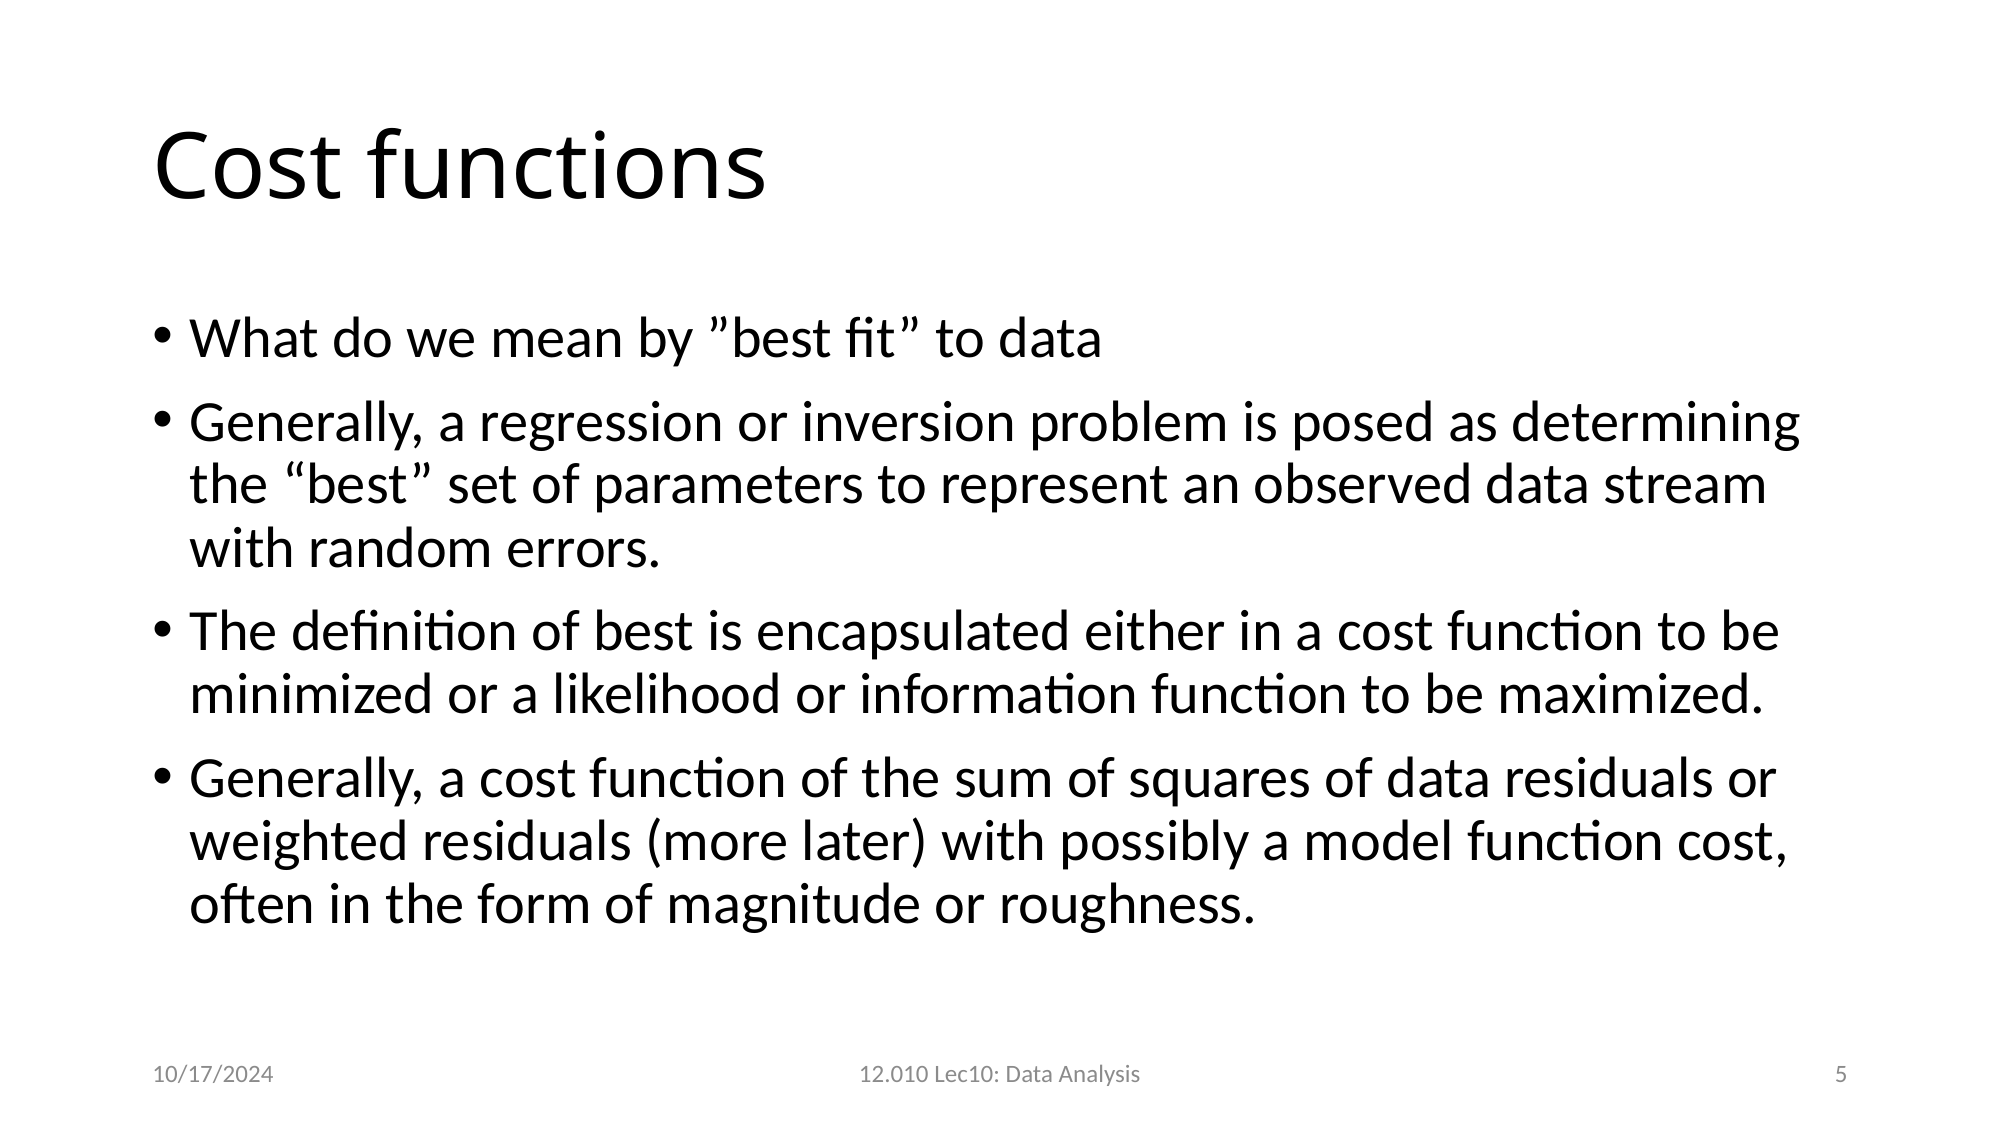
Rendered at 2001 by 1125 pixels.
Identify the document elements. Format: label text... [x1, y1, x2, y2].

title Cost functions [137, 59, 1863, 278]
list What do we mean by ”best fit” to data Generally, a regression or inversion problem is posed as determining the “best” set of parameters to represent an observed data stream with random errors. The definition of best is encapsulated either in a cost function to be minimized or a likelihood or information function to be maximized. Generally, a cost function of the sum of squares of data residuals or weighted residuals (more later) with possibly a model function cost, often in the form of magnitude or roughness. [137, 299, 1863, 1014]
slide_number 5 [1412, 1042, 1863, 1103]
footer 12.010 Lec10: Data Analysis [662, 1042, 1338, 1103]
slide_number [137, 1042, 588, 1103]
